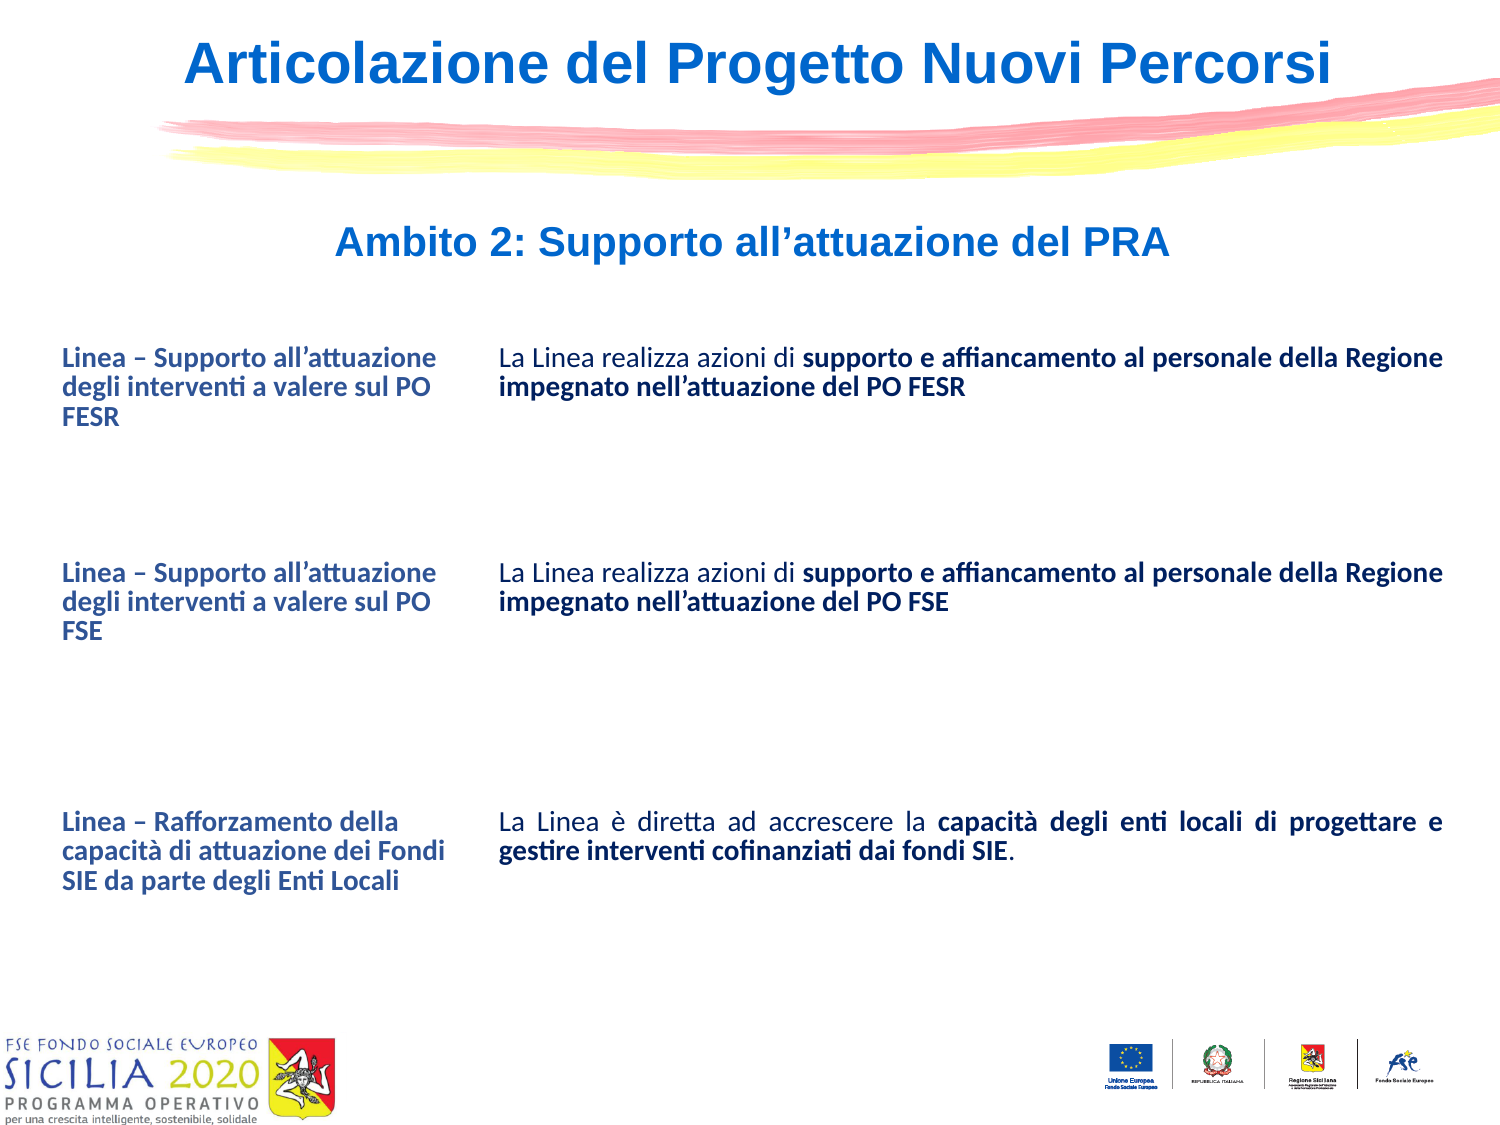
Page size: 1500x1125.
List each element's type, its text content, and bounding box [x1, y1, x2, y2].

picture [100, 77, 1500, 184]
picture [0, 1031, 348, 1125]
table_header Linea – Supporto all’attuazione degli interventi a valere sul PO FESR [47, 338, 484, 553]
text_box Articolazione del Progetto Nuovi Percorsi [32, 17, 1486, 102]
text_box Ambito 2: Supporto all’attuazione del PRA [47, 206, 1459, 272]
table_cell La Linea realizza azioni di supporto e affiancamento al personale della Regione impegnato nell’attuazione del PO FSE [484, 553, 1459, 802]
picture [1080, 1034, 1447, 1107]
table_header La Linea realizza azioni di supporto e affiancamento al personale della Regione impegnato nell’attuazione del PO FESR [484, 338, 1459, 553]
table_cell Linea – Supporto all’attuazione degli interventi a valere sul PO FSE [47, 553, 484, 802]
table_cell Linea – Rafforzamento della capacità di attuazione dei Fondi SIE da parte degli Enti Locali [47, 802, 484, 982]
table_cell La Linea è diretta ad accrescere la capacità degli enti locali di progettare e gestire interventi cofinanziati dai fondi SIE. [484, 802, 1459, 982]
